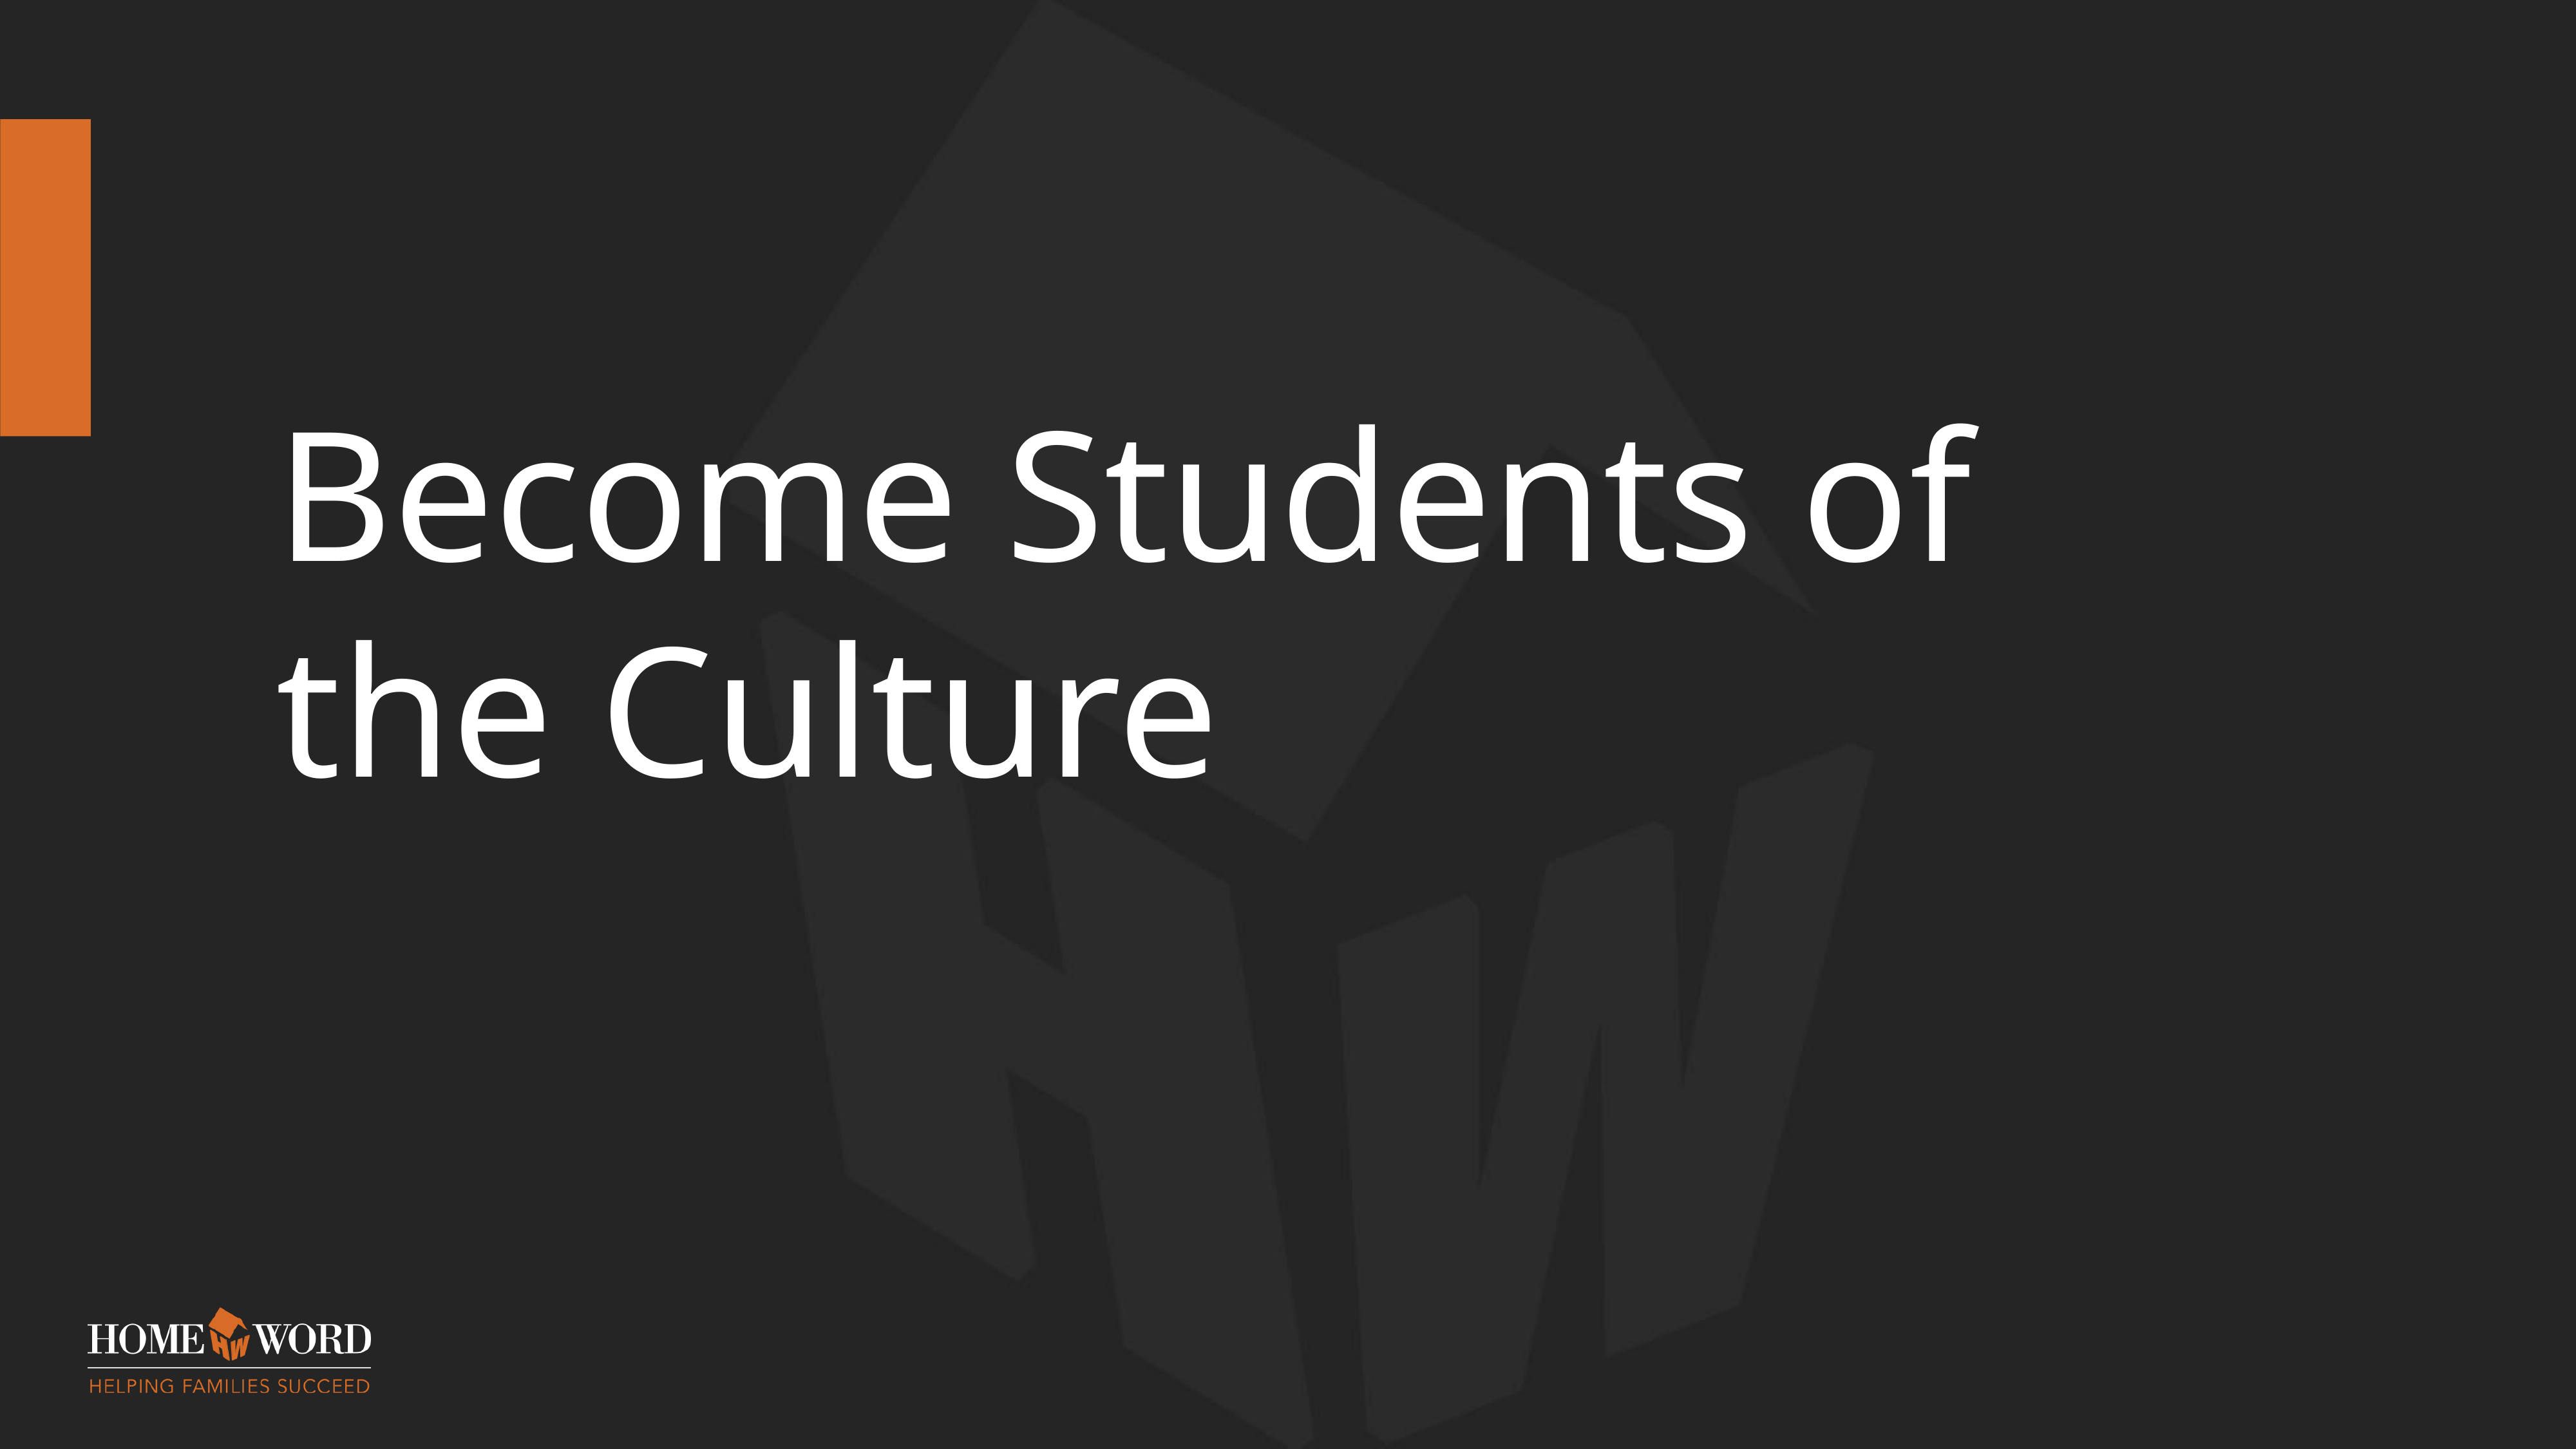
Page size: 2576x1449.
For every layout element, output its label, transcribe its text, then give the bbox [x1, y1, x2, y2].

title Become Students of the Culture [270, 375, 2190, 1074]
picture [0, 0, 2576, 1449]
